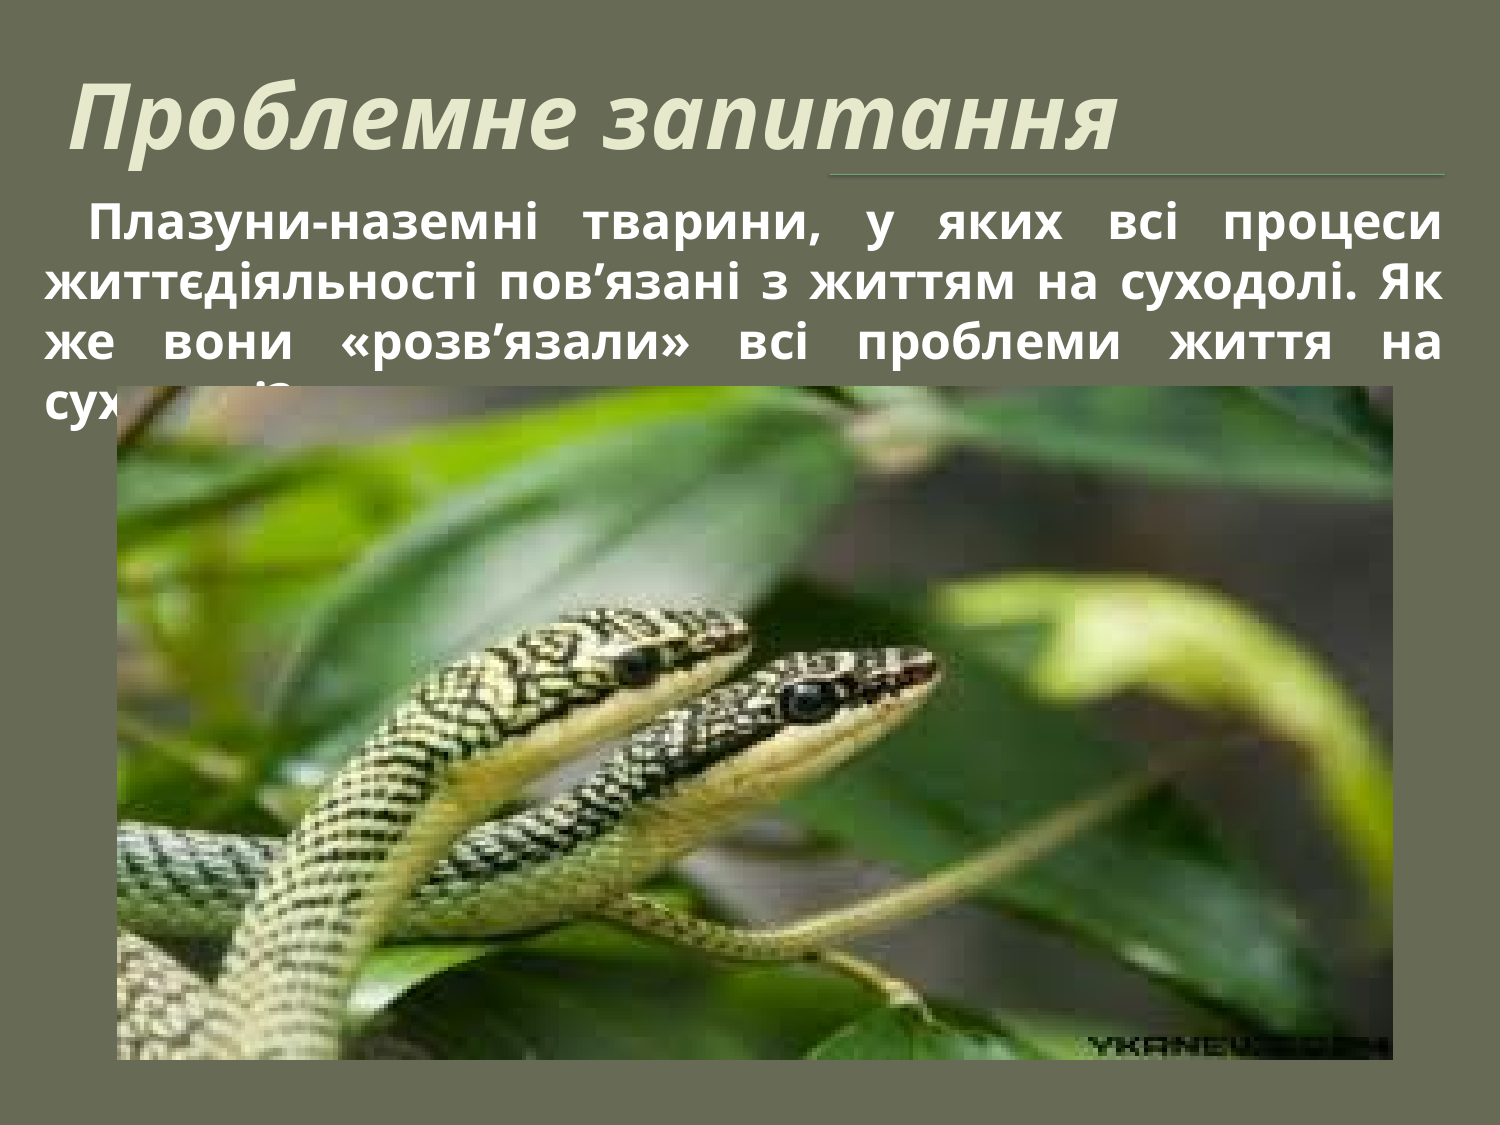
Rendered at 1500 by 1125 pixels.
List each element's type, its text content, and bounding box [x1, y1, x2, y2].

list Плазуни-наземні тварини, у яких всі процеси життєдіяльності пов’язані з життям на суходолі. Як же вони «розв’язали» всі проблеми життя на суходолі? [29, 181, 1460, 357]
title Проблемне запитання [53, 50, 1460, 175]
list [116, 386, 1394, 1061]
